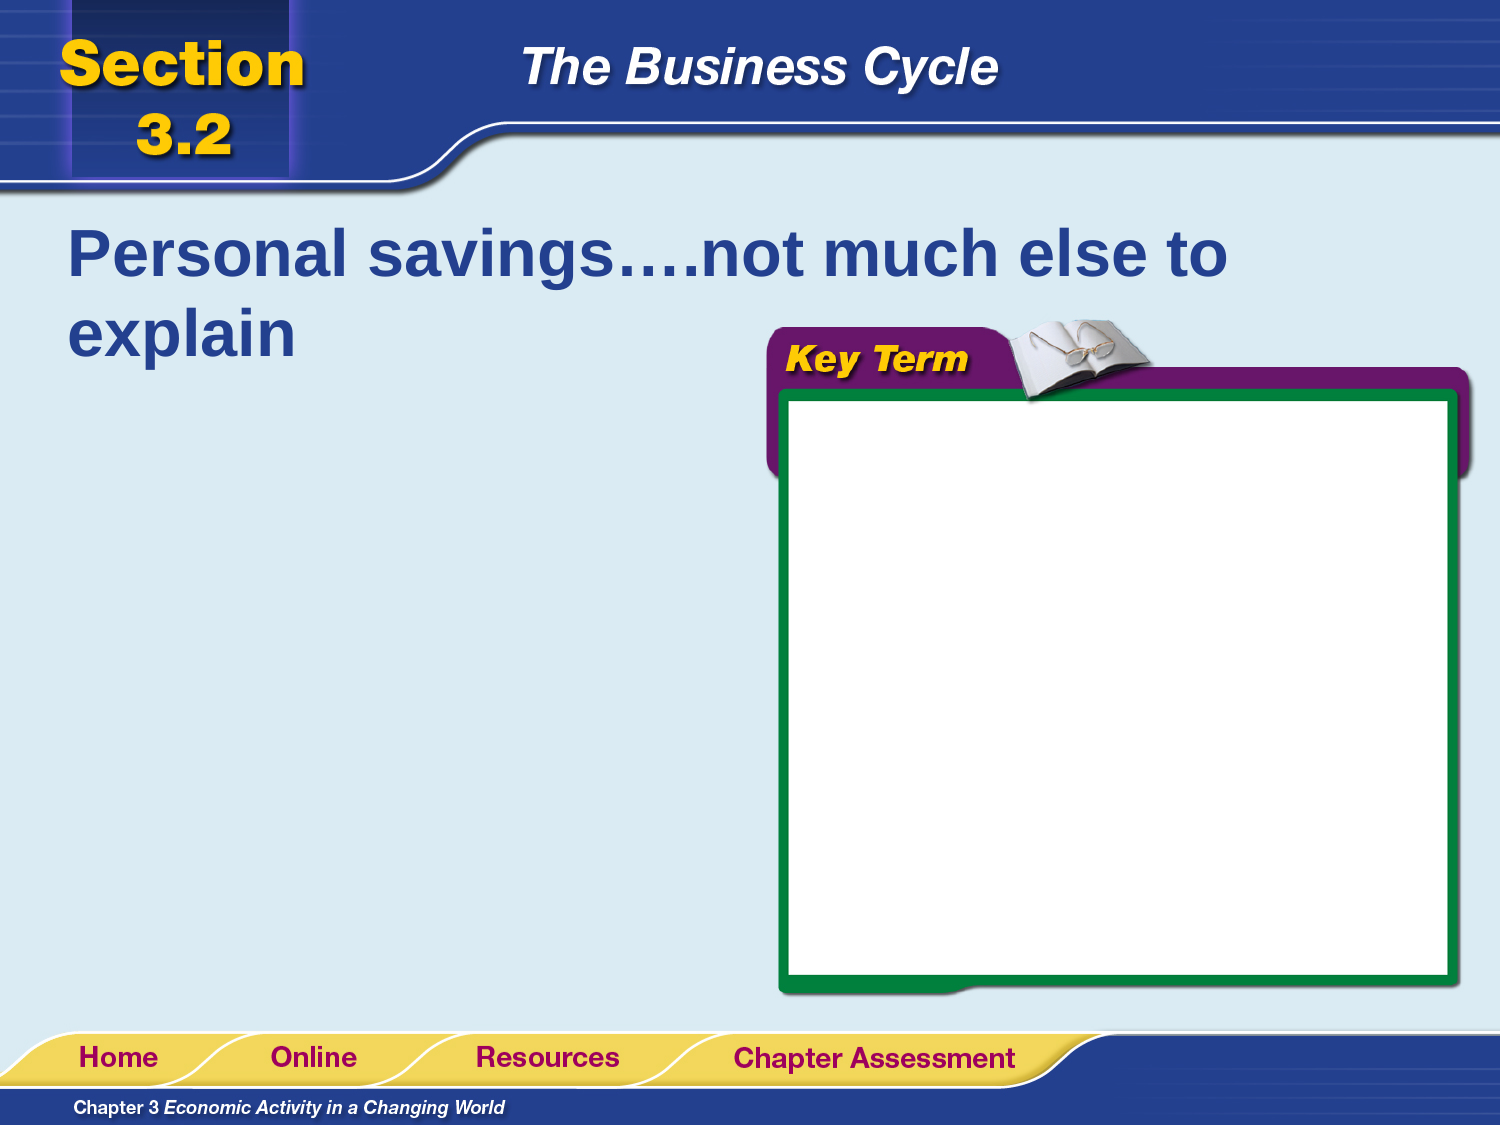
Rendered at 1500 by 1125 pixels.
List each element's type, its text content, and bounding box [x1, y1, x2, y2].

title Personal savings….not much else to explain [52, 202, 1463, 324]
picture [0, 0, 1500, 1125]
